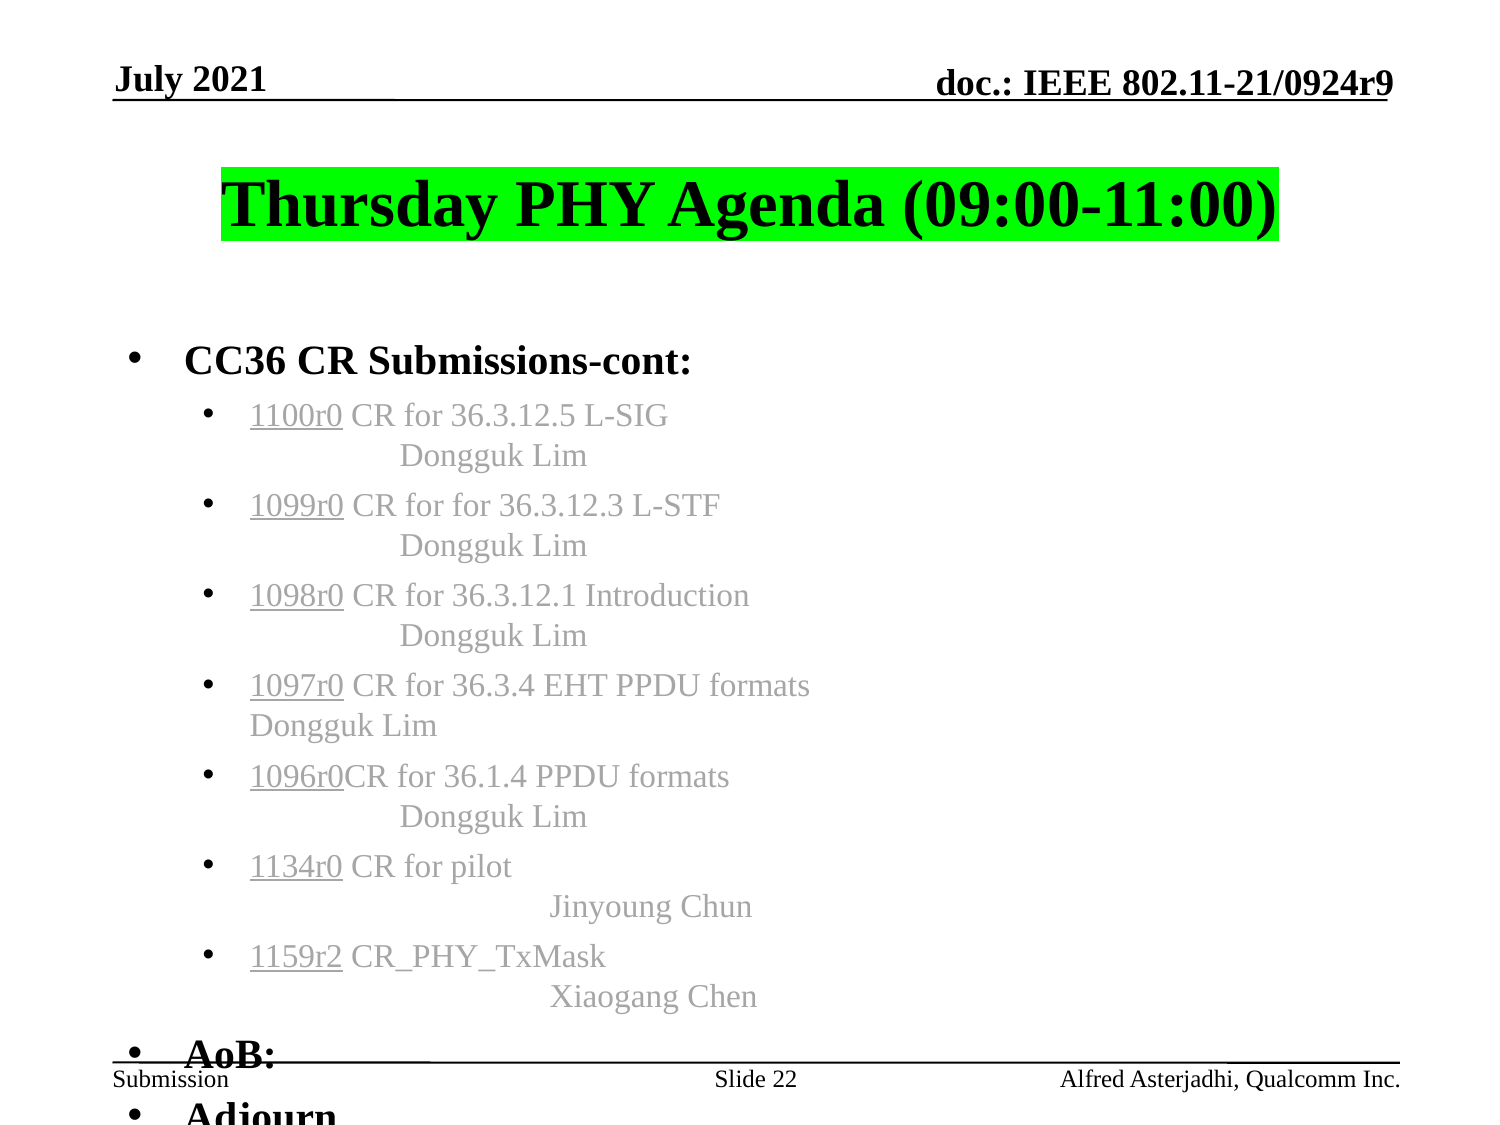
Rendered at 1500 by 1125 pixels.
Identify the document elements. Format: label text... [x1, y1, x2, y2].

footer Alfred Asterjadhi, Qualcomm Inc. [878, 1061, 1402, 1093]
slide_number Slide 22 [712, 1061, 800, 1123]
list CC36 CR Submissions-cont: 1100r0 CR for 36.3.12.5 L-SIG Dongguk Lim 1099r0 CR for for 36.3.12.3 L-STF Dongguk Lim 1098r0 CR for 36.3.12.1 Introduction Dongguk Lim 1097r0 CR for 36.3.4 EHT PPDU formats Dongguk Lim 1096r0CR for 36.1.4 PPDU formats Dongguk Lim 1134r0 CR for pilot Jinyoung Chun 1159r2 CR_PHY_TxMask Xiaogang Chen AoB: Adjourn [112, 324, 1388, 1063]
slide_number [114, 54, 423, 100]
title Thursday PHY Agenda (09:00-11:00) [112, 112, 1388, 288]
